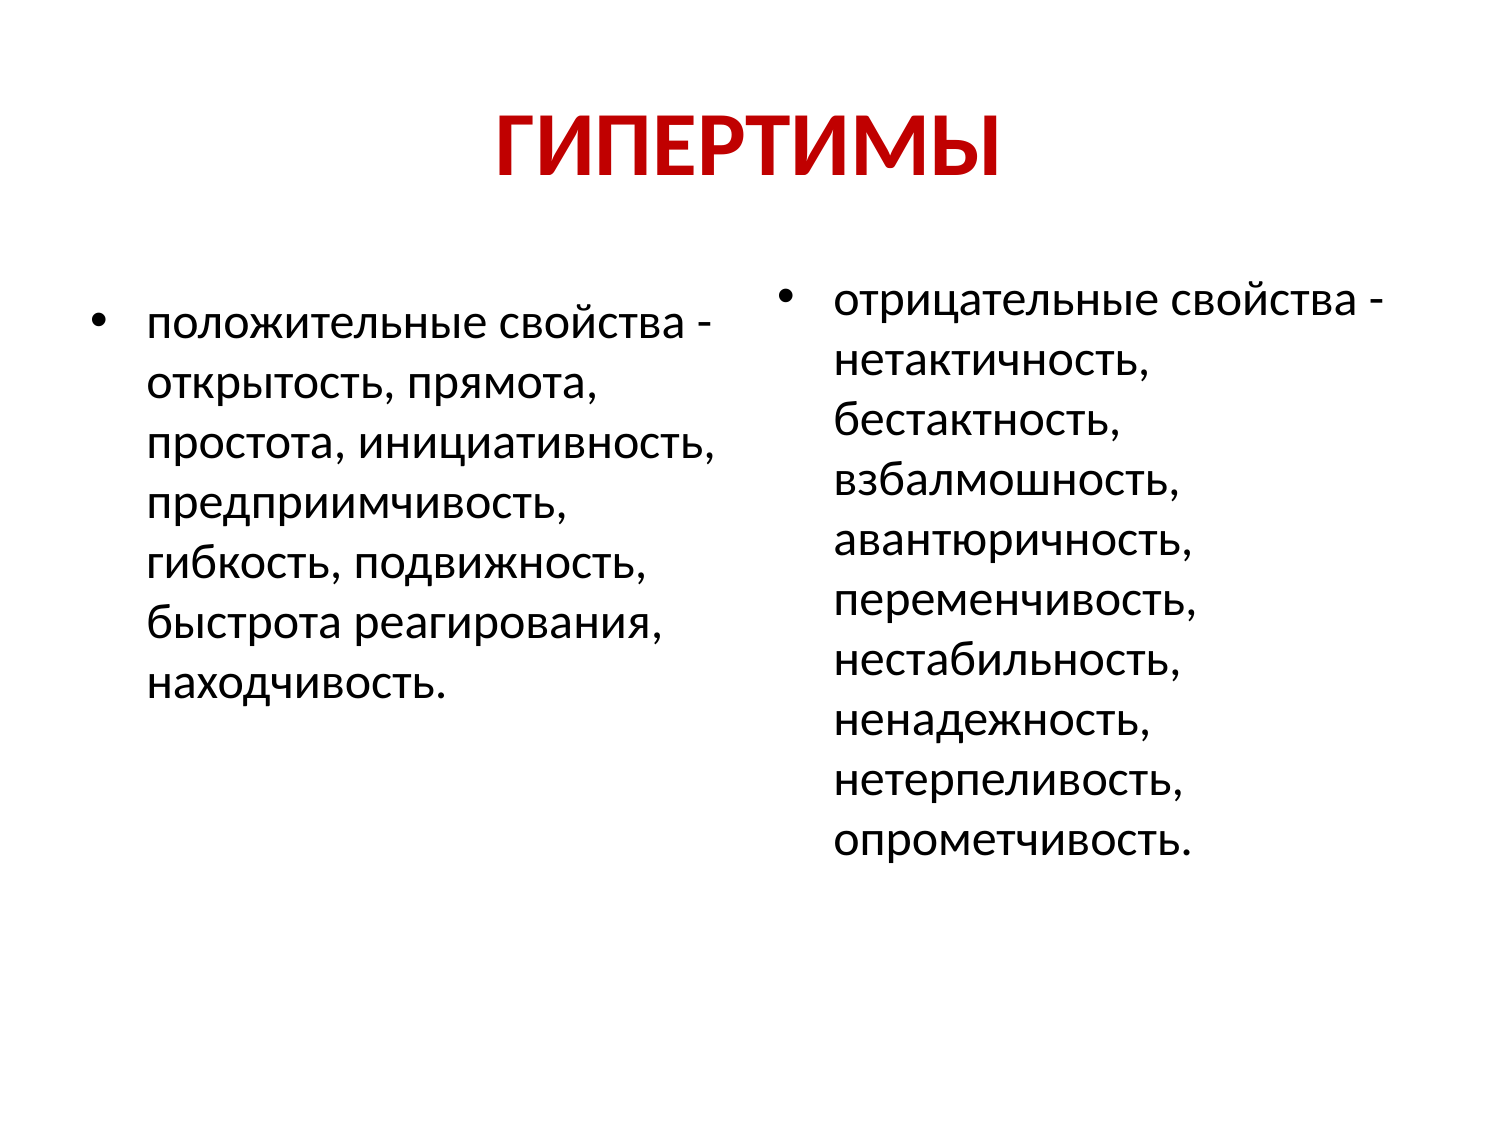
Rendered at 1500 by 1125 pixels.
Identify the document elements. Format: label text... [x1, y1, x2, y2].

list отрицательные свойства - нетактичность, бестактность, взбалмошность, авантюричность, переменчивость, нестабильность, ненадежность, нетерпеливость, опрометчивость. [761, 257, 1425, 1005]
title ГИПЕРТИМЫ [75, 45, 1425, 233]
list положительные свойства - открытость, прямота, простота, инициативность, предприимчивость, гибкость, подвижность, быстрота реагирования, находчивость. [75, 281, 738, 1005]
